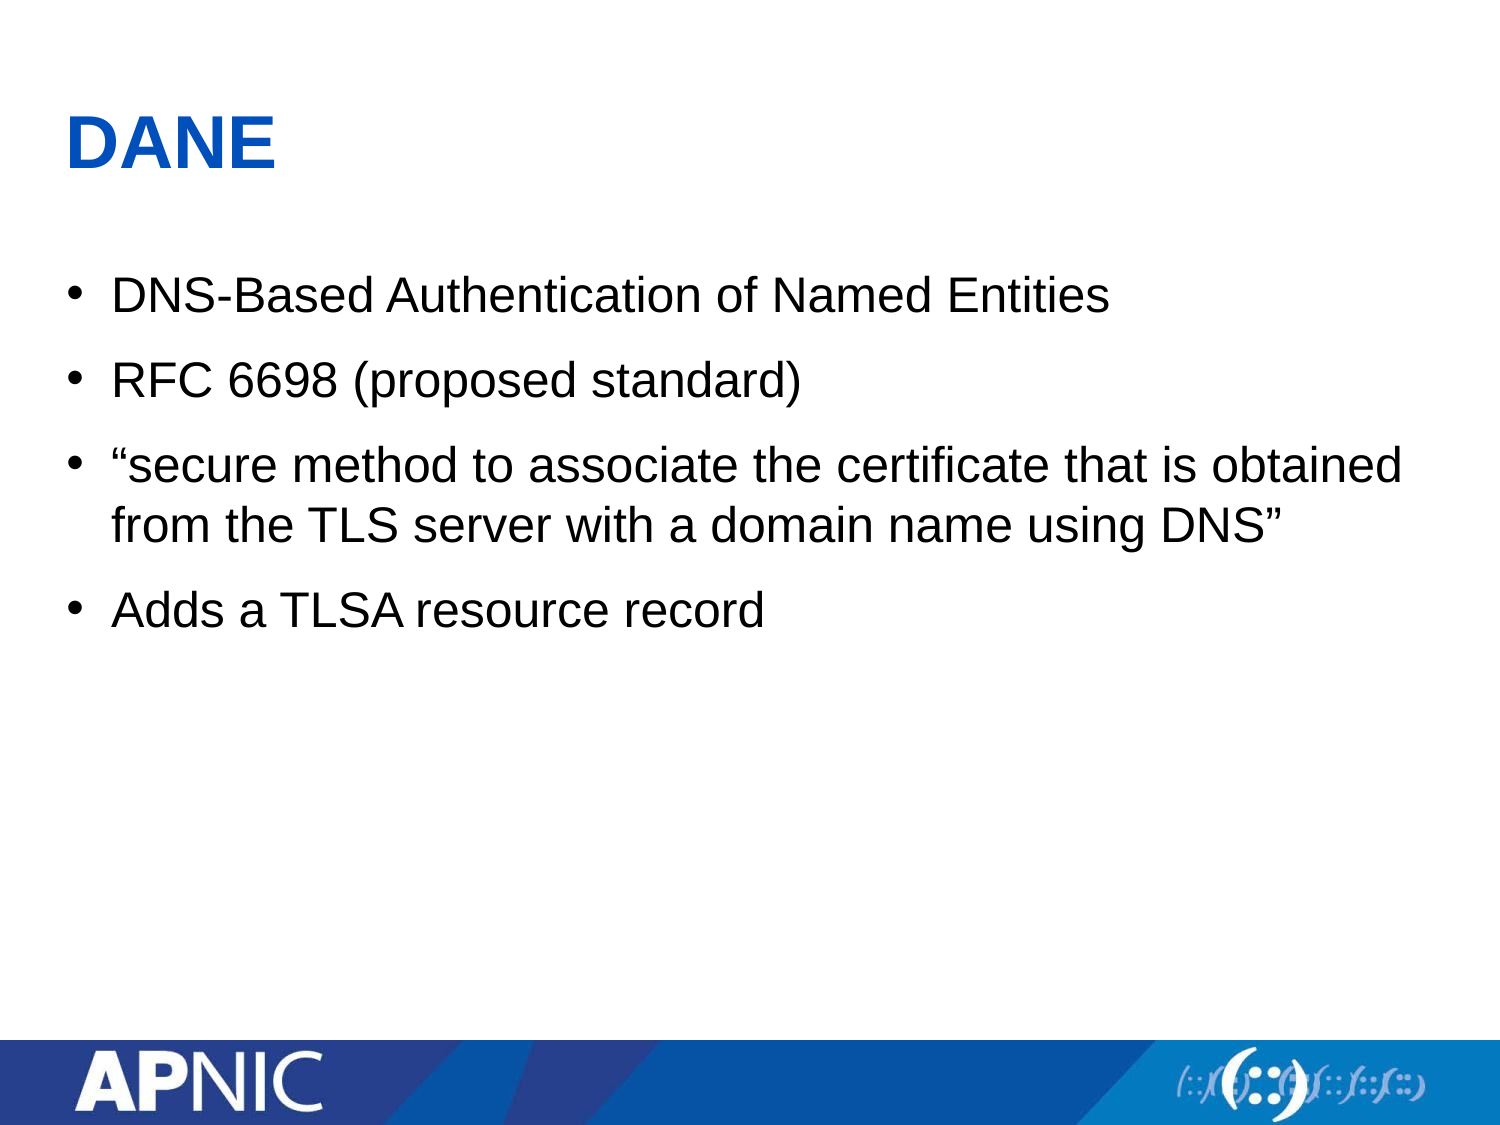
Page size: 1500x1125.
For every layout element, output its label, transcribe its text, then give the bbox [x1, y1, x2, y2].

title DANE [64, 45, 1436, 233]
picture [0, 1040, 1500, 1125]
list DNS-Based Authentication of Named Entities RFC 6698 (proposed standard) “secure method to associate the certificate that is obtained from the TLS server with a domain name using DNS” Adds a TLSA resource record [66, 262, 1437, 1012]
